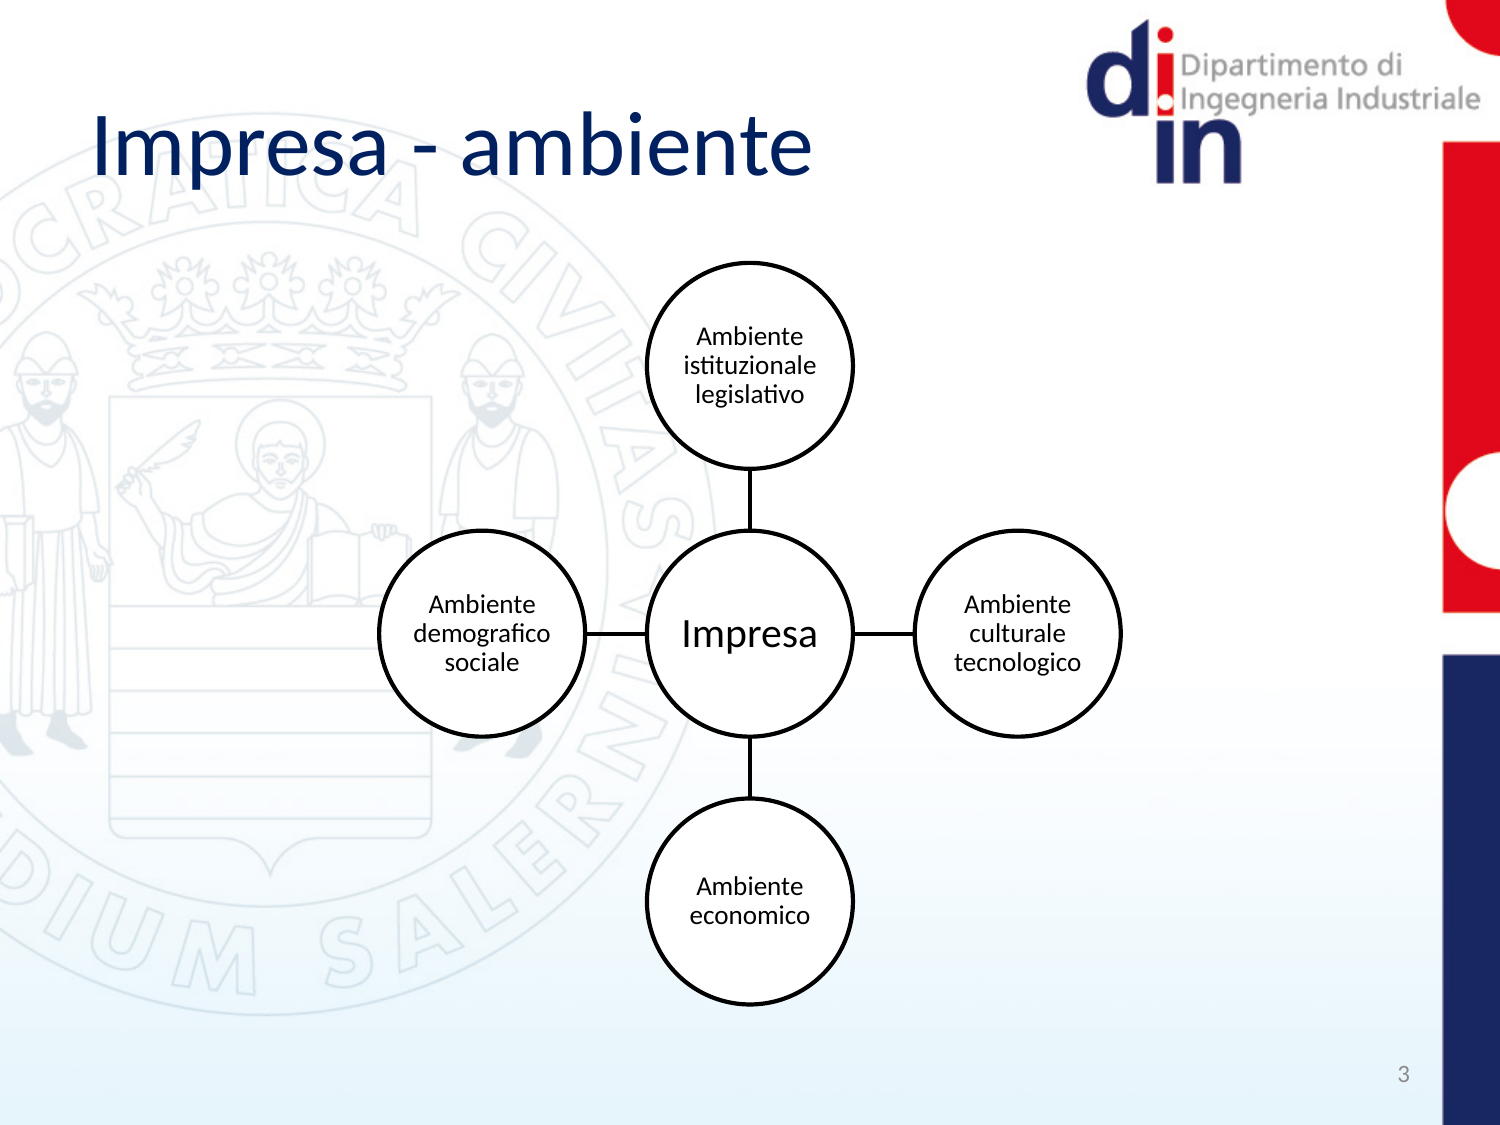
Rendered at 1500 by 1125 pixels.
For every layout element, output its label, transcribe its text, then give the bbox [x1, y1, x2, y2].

slide_number 3 [1257, 1042, 1425, 1103]
picture [0, 0, 1500, 1125]
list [74, 262, 1426, 1006]
title Impresa - ambiente [74, 44, 1070, 233]
